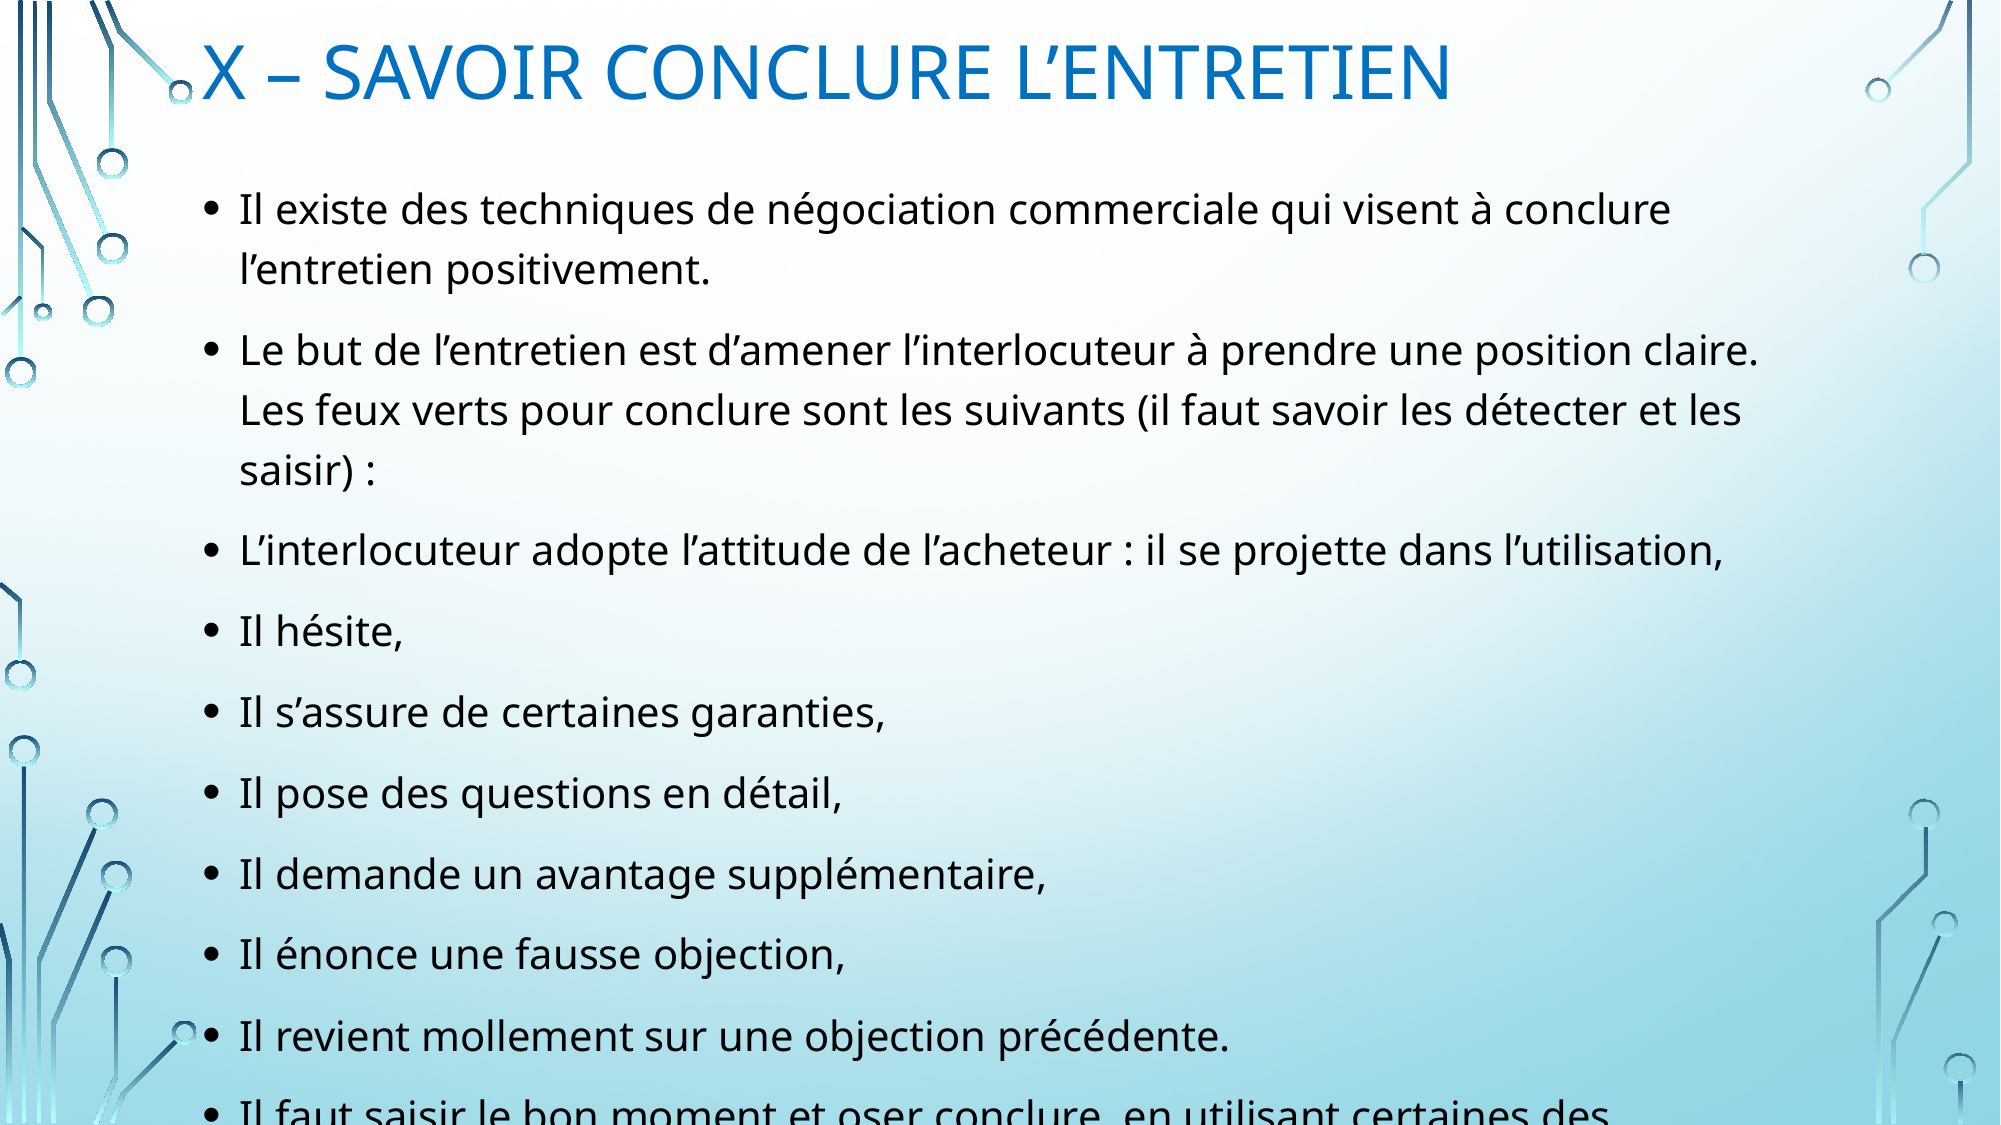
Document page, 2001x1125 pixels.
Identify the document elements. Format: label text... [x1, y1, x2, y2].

list Il existe des techniques de négociation commerciale qui visent à conclure l’entretien positivement. Le but de l’entretien est d’amener l’interlocuteur à prendre une position claire. Les feux verts pour conclure sont les suivants (il faut savoir les détecter et les saisir) : L’interlocuteur adopte l’attitude de l’acheteur : il se projette dans l’utilisation, Il hésite, Il s’assure de certaines garanties, Il pose des questions en détail, Il demande un avantage supplémentaire, Il énonce une fausse objection, Il revient mollement sur une objection précédente. Il faut saisir le bon moment et oser conclure, en utilisant certaines des méthodes suivantes : [187, 164, 1813, 1125]
title X – Savoir conclure l’entretien [187, 0, 1813, 150]
